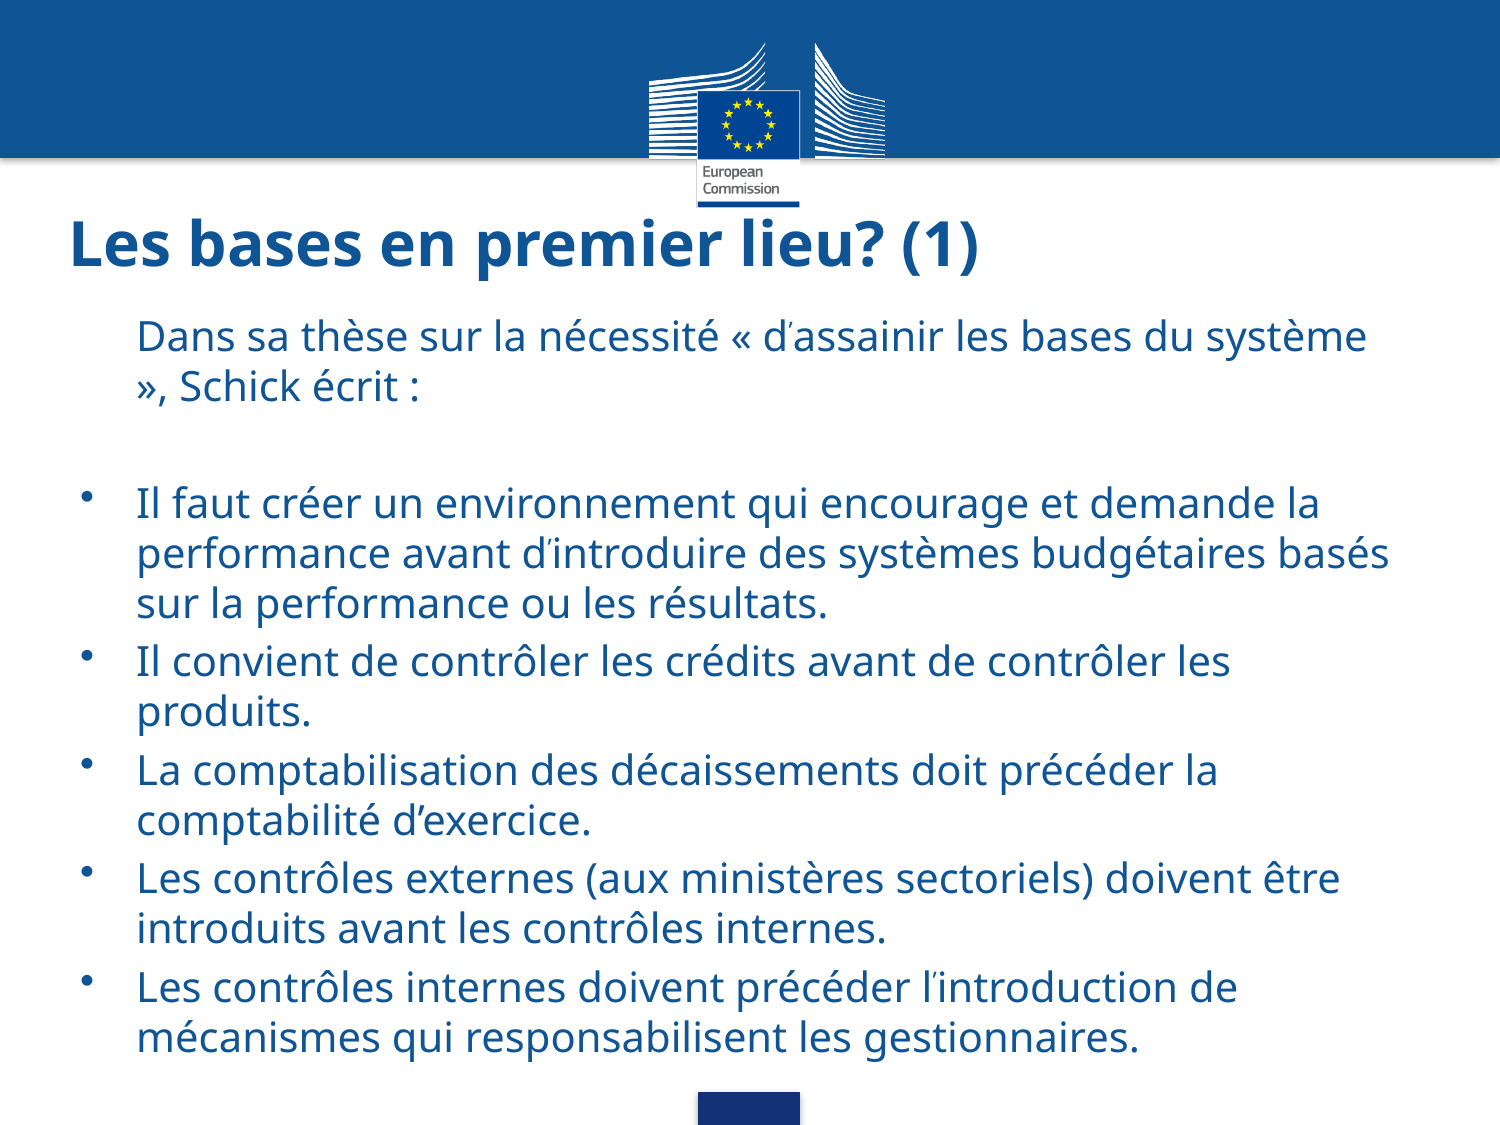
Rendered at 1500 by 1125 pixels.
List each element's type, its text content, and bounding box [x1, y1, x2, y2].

list Dans sa thèse sur la nécessité « d’assainir les bases du système », Schick écrit : Il faut créer un environnement qui encourage et demande la performance avant d’introduire des systèmes budgétaires basés sur la performance ou les résultats. Il convient de contrôler les crédits avant de contrôler les produits. La comptabilisation des décaissements doit précéder la comptabilité d’exercice. Les contrôles externes (aux ministères sectoriels) doivent être introduits avant les contrôles internes. Les contrôles internes doivent précéder l’introduction de mécanismes qui responsabilisent les gestionnaires. [64, 302, 1416, 977]
picture [649, 42, 885, 164]
title Les bases en premier lieu? (1) [52, 164, 1404, 319]
